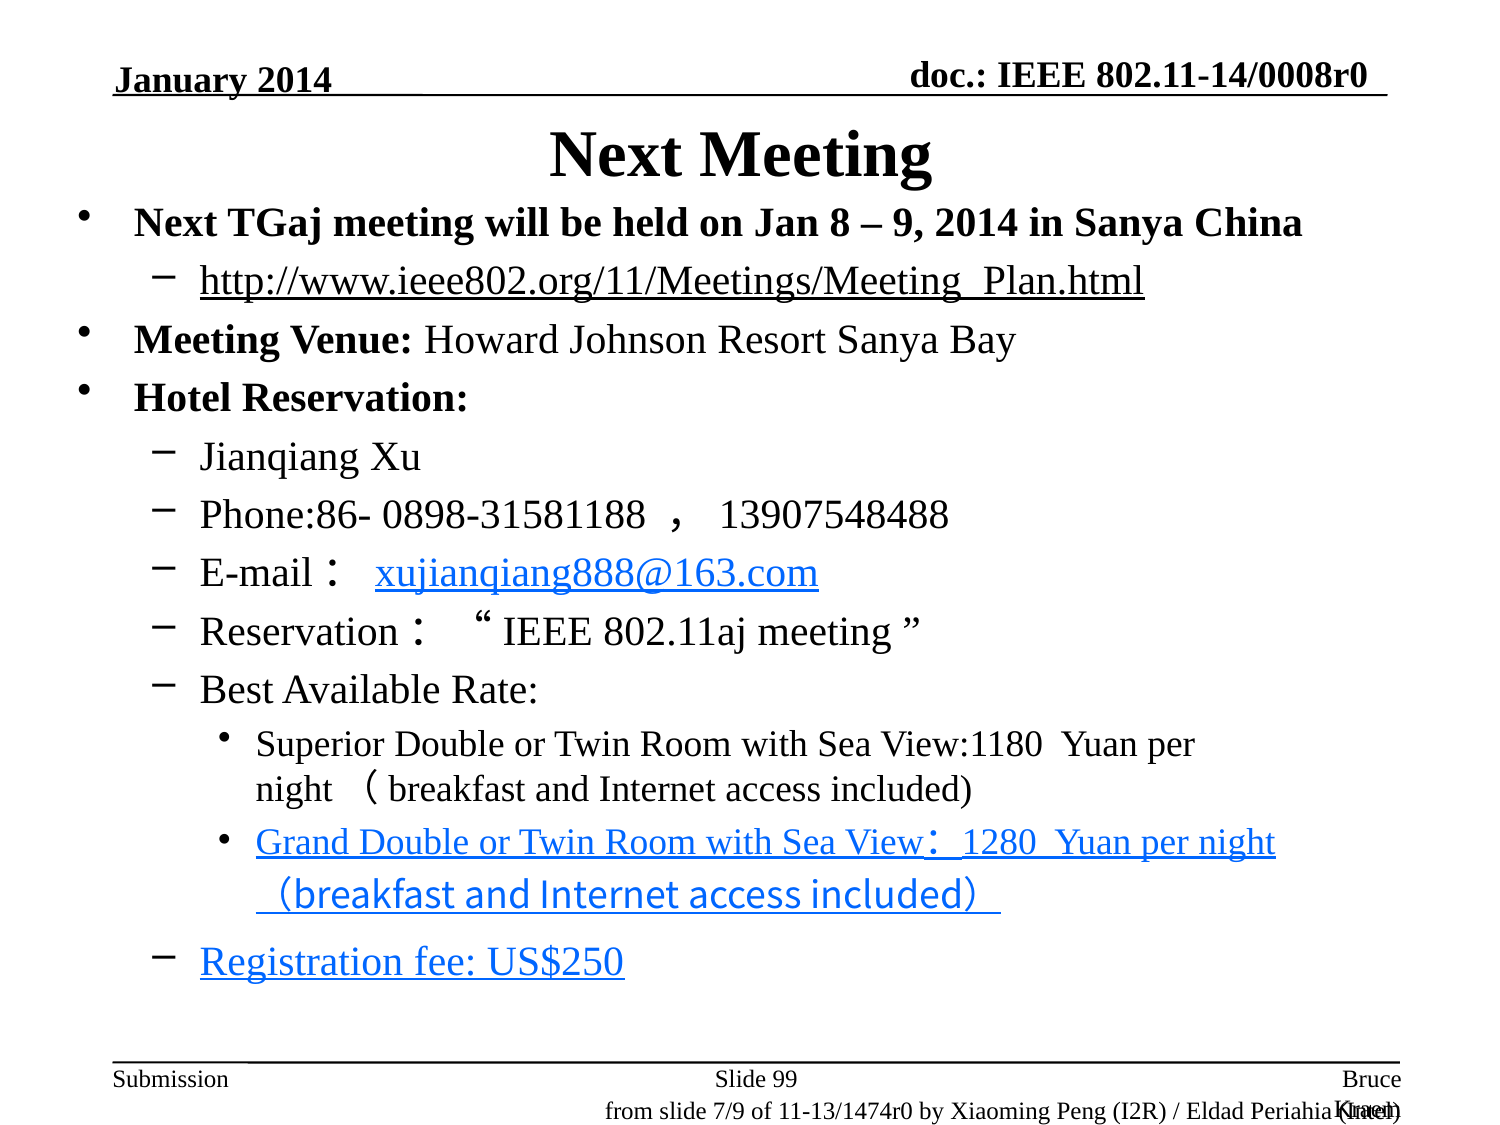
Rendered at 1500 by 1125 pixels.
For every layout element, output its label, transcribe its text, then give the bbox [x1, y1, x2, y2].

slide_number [114, 54, 374, 100]
slide_number Slide 99 [712, 1062, 800, 1087]
footer Bruce Kraemer, Marvell [1325, 1062, 1402, 1087]
text_box from slide 7/9 of 11-13/1474r0 by Xiaoming Peng (I2R) / Eldad Periahia (Intel) [343, 1087, 1417, 1125]
list Next TGaj meeting will be held on Jan 8 – 9, 2014 in Sanya China http://www.ieee802.org/11/Meetings/Meeting_Plan.html Meeting Venue: Howard Johnson Resort Sanya Bay Hotel Reservation: Jianqiang Xu Phone:86- 0898-31581188 ，13907548488 E-mail：xujianqiang888@163.com Reservation：“IEEE 802.11aj meeting ” Best Available Rate: Superior Double or Twin Room with Sea View:1180 Yuan per night（breakfast and Internet access included) Grand Double or Twin Room with Sea View：1280 Yuan per night（breakfast and Internet access included） Registration fee: US$250 [62, 187, 1463, 1063]
title Next Meeting [112, 62, 1388, 187]
